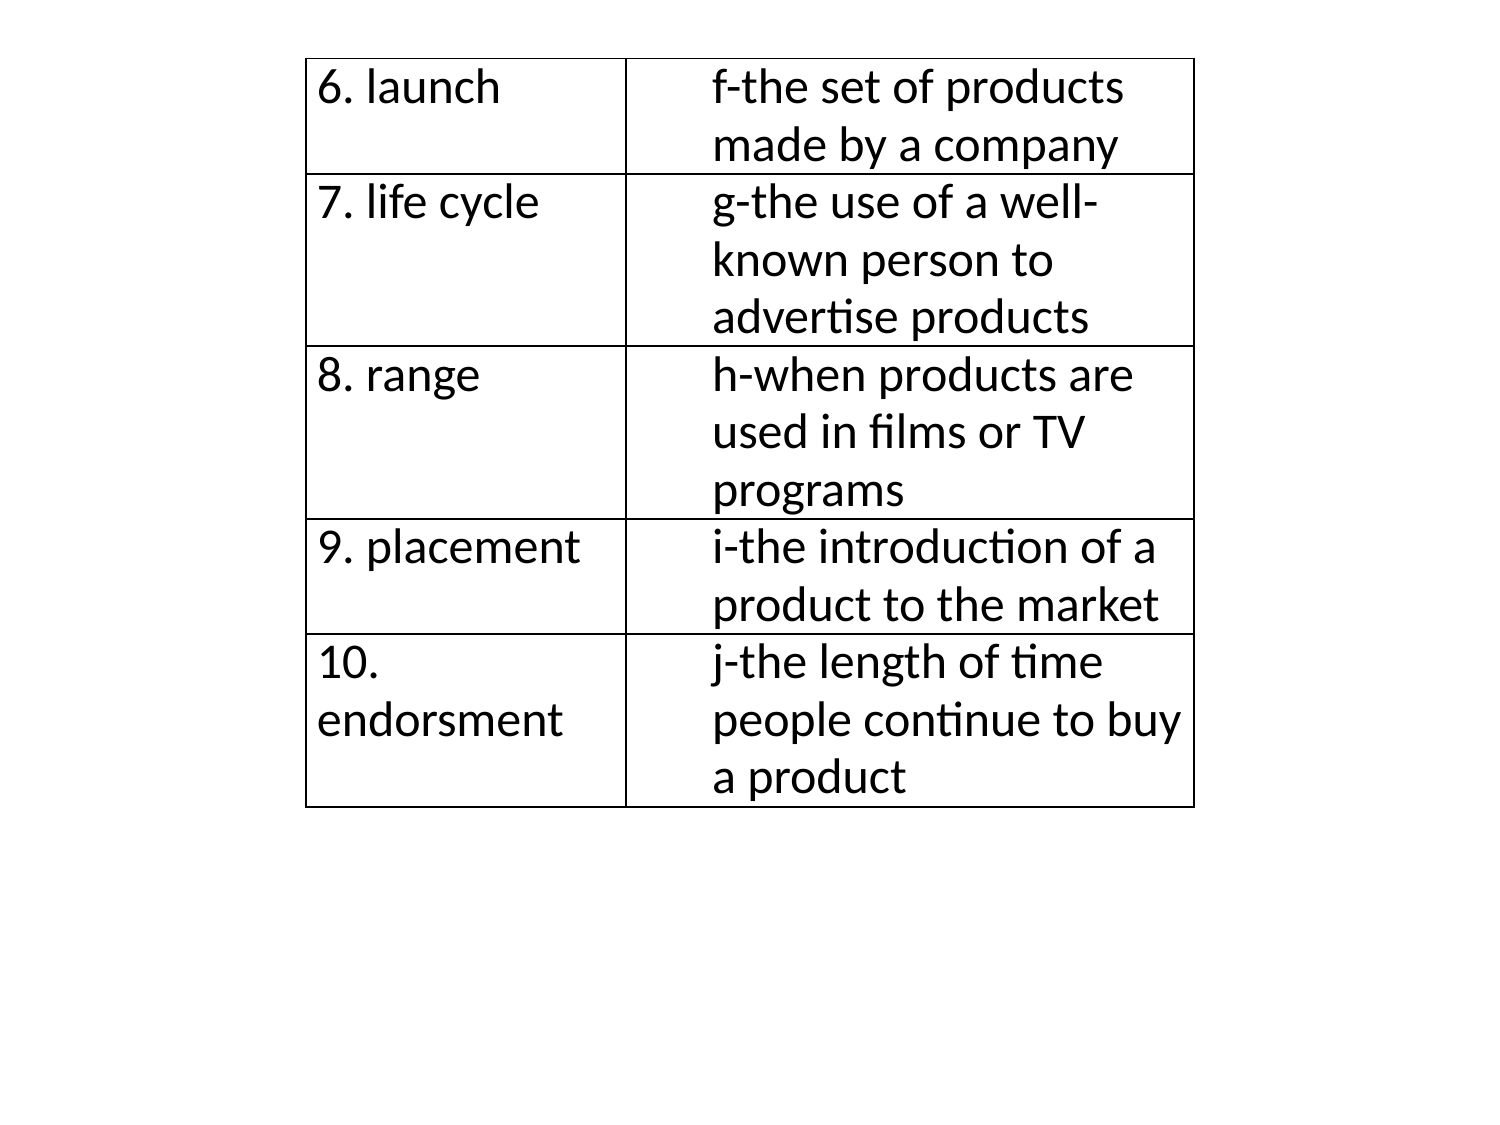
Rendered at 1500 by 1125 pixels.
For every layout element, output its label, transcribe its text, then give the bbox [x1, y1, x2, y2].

table_header f-the set of products made by a company [627, 59, 1193, 173]
table_cell i-the introduction of a product to the market [627, 520, 1193, 633]
table_header 6. launch [307, 59, 625, 173]
table_cell j-the length of time people continue to buy a product [627, 635, 1193, 806]
table_cell g-the use of a well-known person to advertise products [627, 175, 1193, 345]
table_cell 8. range [307, 347, 625, 518]
table_cell h-when products are used in films or TV programs [627, 347, 1193, 518]
table_cell 7. life cycle [307, 175, 625, 345]
table_cell 9. placement [307, 520, 625, 633]
table_cell 10. endorsment [307, 635, 625, 806]
